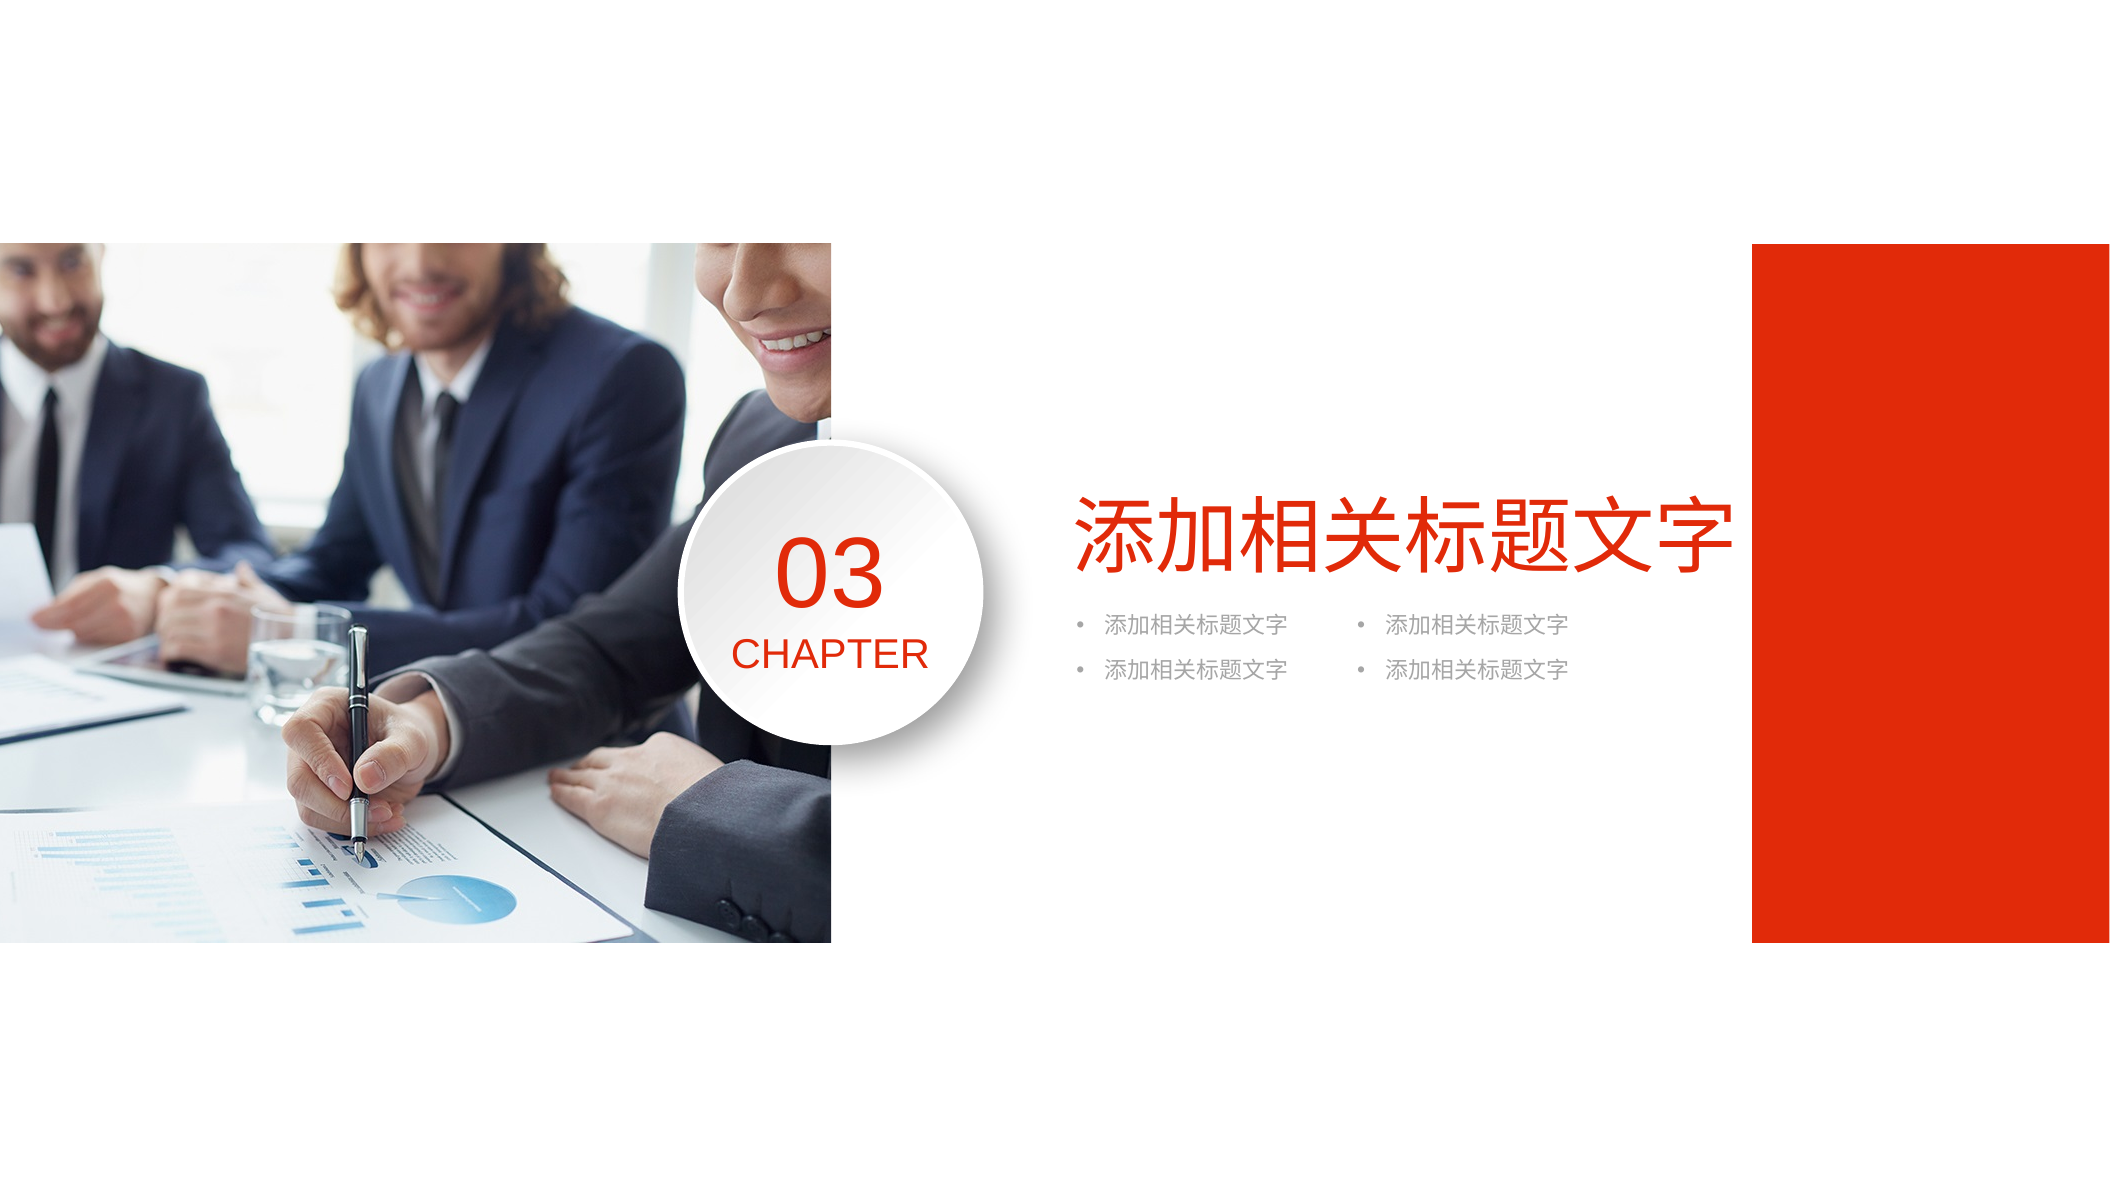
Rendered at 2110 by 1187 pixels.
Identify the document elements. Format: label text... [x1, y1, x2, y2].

text_box [679, 441, 982, 744]
text_box [1751, 243, 2110, 943]
text_box [0, 243, 832, 943]
text_box 添加相关标题文字 [1072, 483, 1752, 584]
text_box 03 CHAPTER [706, 507, 955, 678]
text_box 添加相关标题文字 [1342, 603, 1585, 646]
text_box 添加相关标题文字 [1061, 603, 1304, 646]
text_box 添加相关标题文字 [1342, 648, 1585, 691]
text_box 添加相关标题文字 [1061, 648, 1304, 691]
